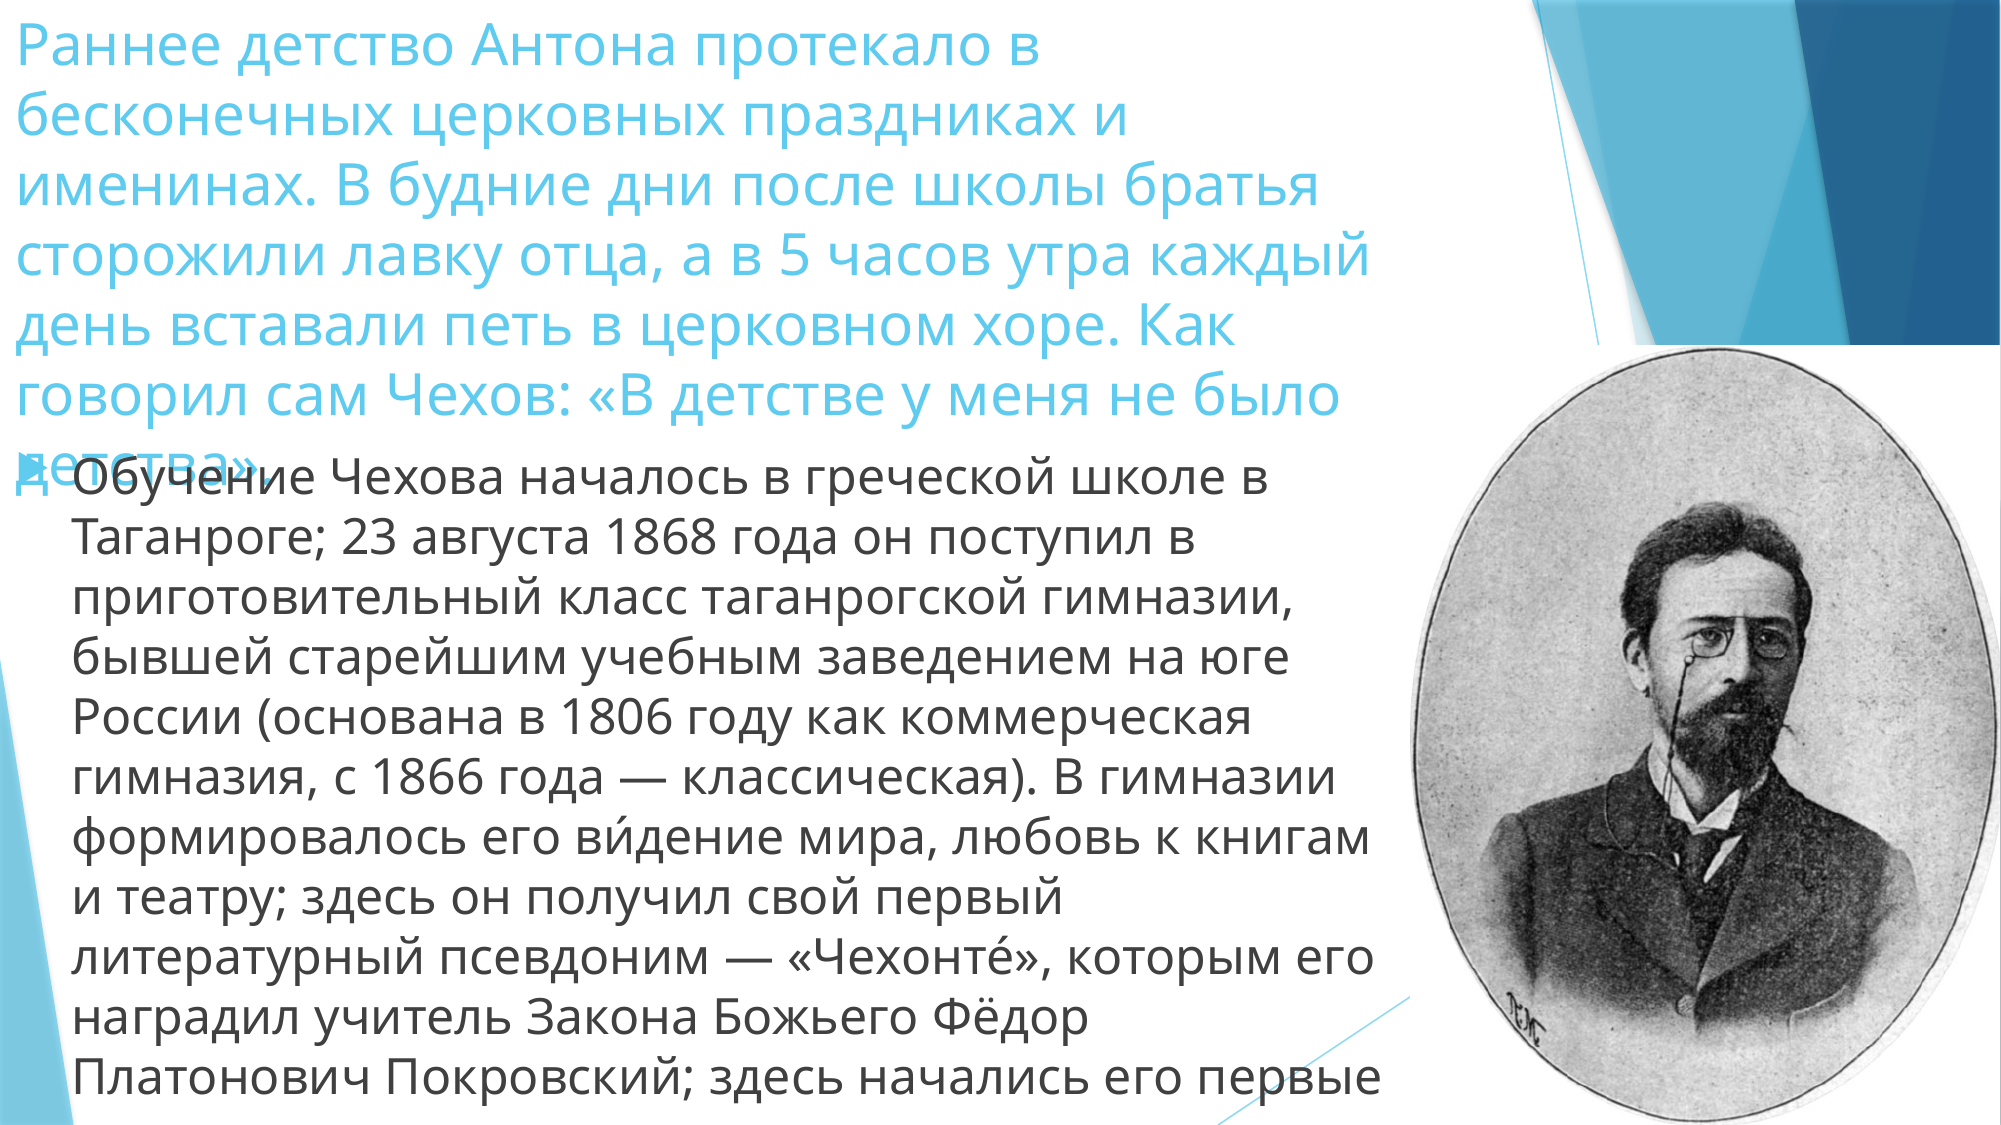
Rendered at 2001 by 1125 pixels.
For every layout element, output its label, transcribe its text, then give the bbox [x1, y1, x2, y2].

picture [1409, 344, 2000, 1125]
list Обучение Чехова началось в греческой школе в Таганроге; 23 августа 1868 года он поступил в приготовительный класс таганрогской гимназии, бывшей старейшим учебным заведением на юге России (основана в 1806 году как коммерческая гимназия, с 1866 года — классическая). В гимназии формировалось его ви́дение мира, любовь к книгам и театру; здесь он получил свой первый литературный псевдоним — «Чехонте́», которым его наградил учитель Закона Божьего Фёдор Платонович Покровский; здесь начались его первые литературные и сценические опыты. [0, 436, 1404, 1074]
title Раннее детство Антона протекало в бесконечных церковных праздниках и именинах. В будние дни после школы братья сторожили лавку отца, а в 5 часов утра каждый день вставали петь в церковном хоре. Как говорил сам Чехов: «В детстве у меня не было детства». [0, 0, 1411, 217]
